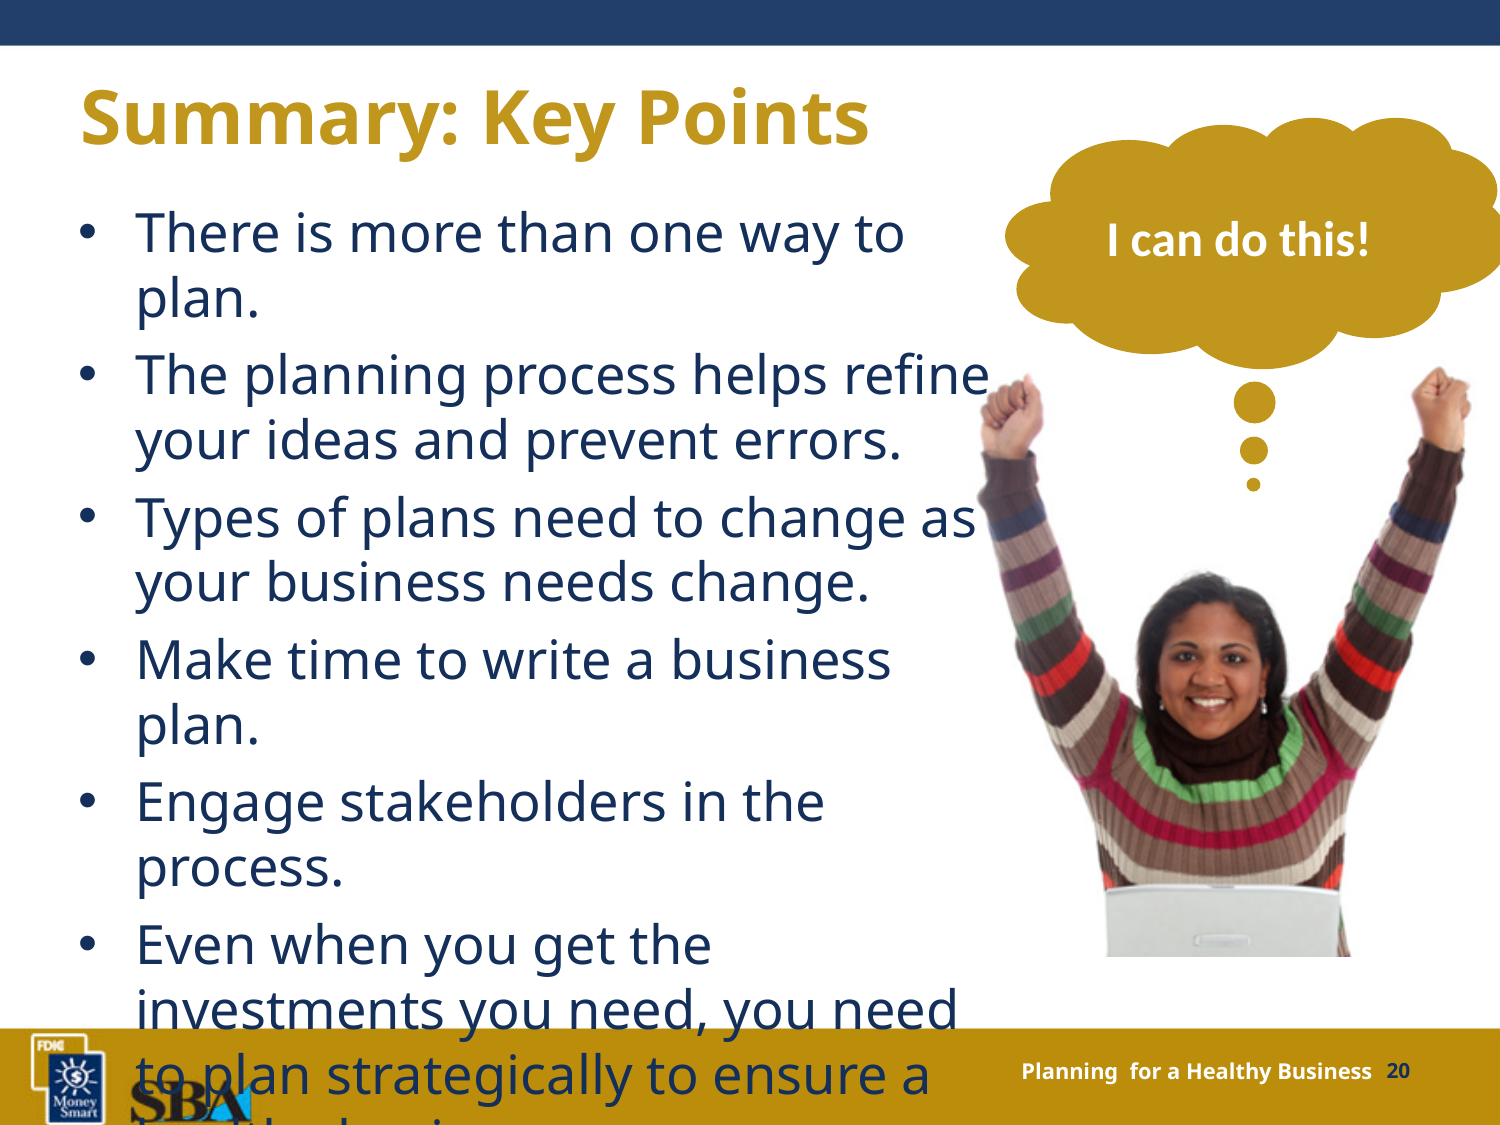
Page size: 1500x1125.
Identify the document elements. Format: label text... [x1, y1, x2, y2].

text_box I can do this! [1002, 115, 1500, 340]
title Summary: Key Points [64, 62, 1416, 163]
picture [0, 0, 1500, 1125]
list There is more than one way to plan. The planning process helps refine your ideas and prevent errors. Types of plans need to change as your business needs change. Make time to write a business plan. Engage stakeholders in the process. Even when you get the investments you need, you need to plan strategically to ensure a healthy business. [63, 190, 1042, 1030]
picture [1496, 196, 1500, 210]
